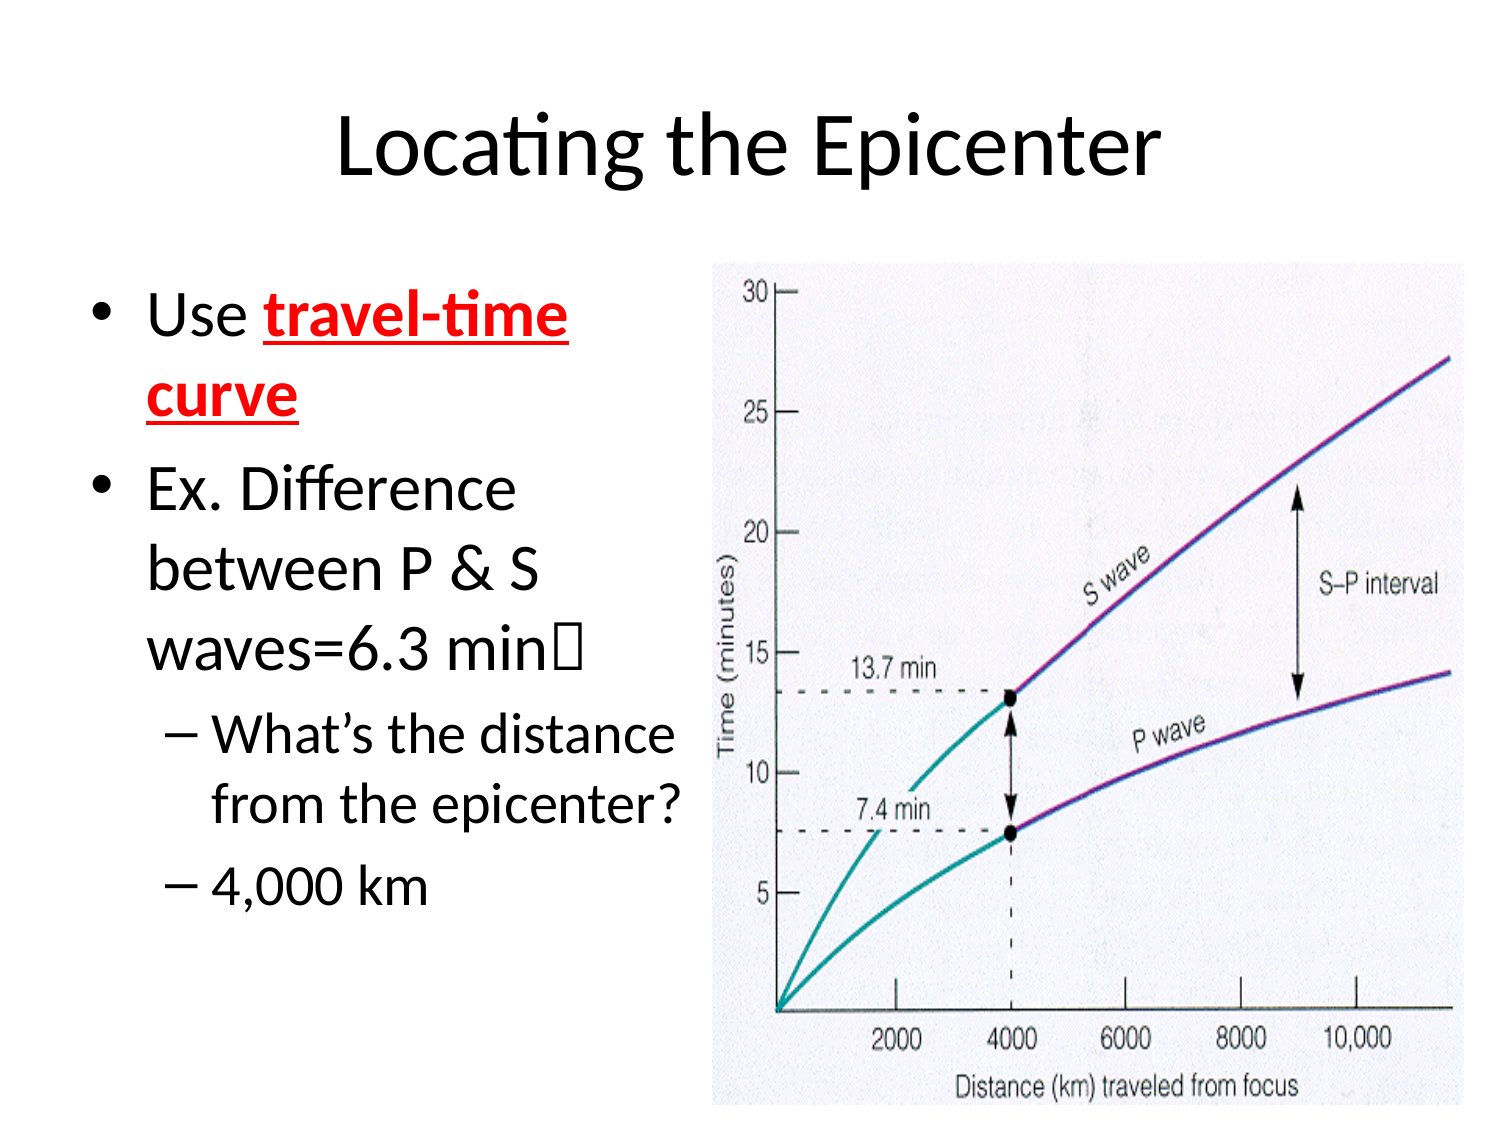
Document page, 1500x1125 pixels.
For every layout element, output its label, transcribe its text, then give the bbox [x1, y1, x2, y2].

list Use travel-time curve Ex. Difference between P & S waves=6.3 min What’s the distance from the epicenter? 4,000 km [75, 262, 710, 1005]
title Locating the Epicenter [75, 45, 1425, 233]
picture [712, 262, 1465, 1105]
